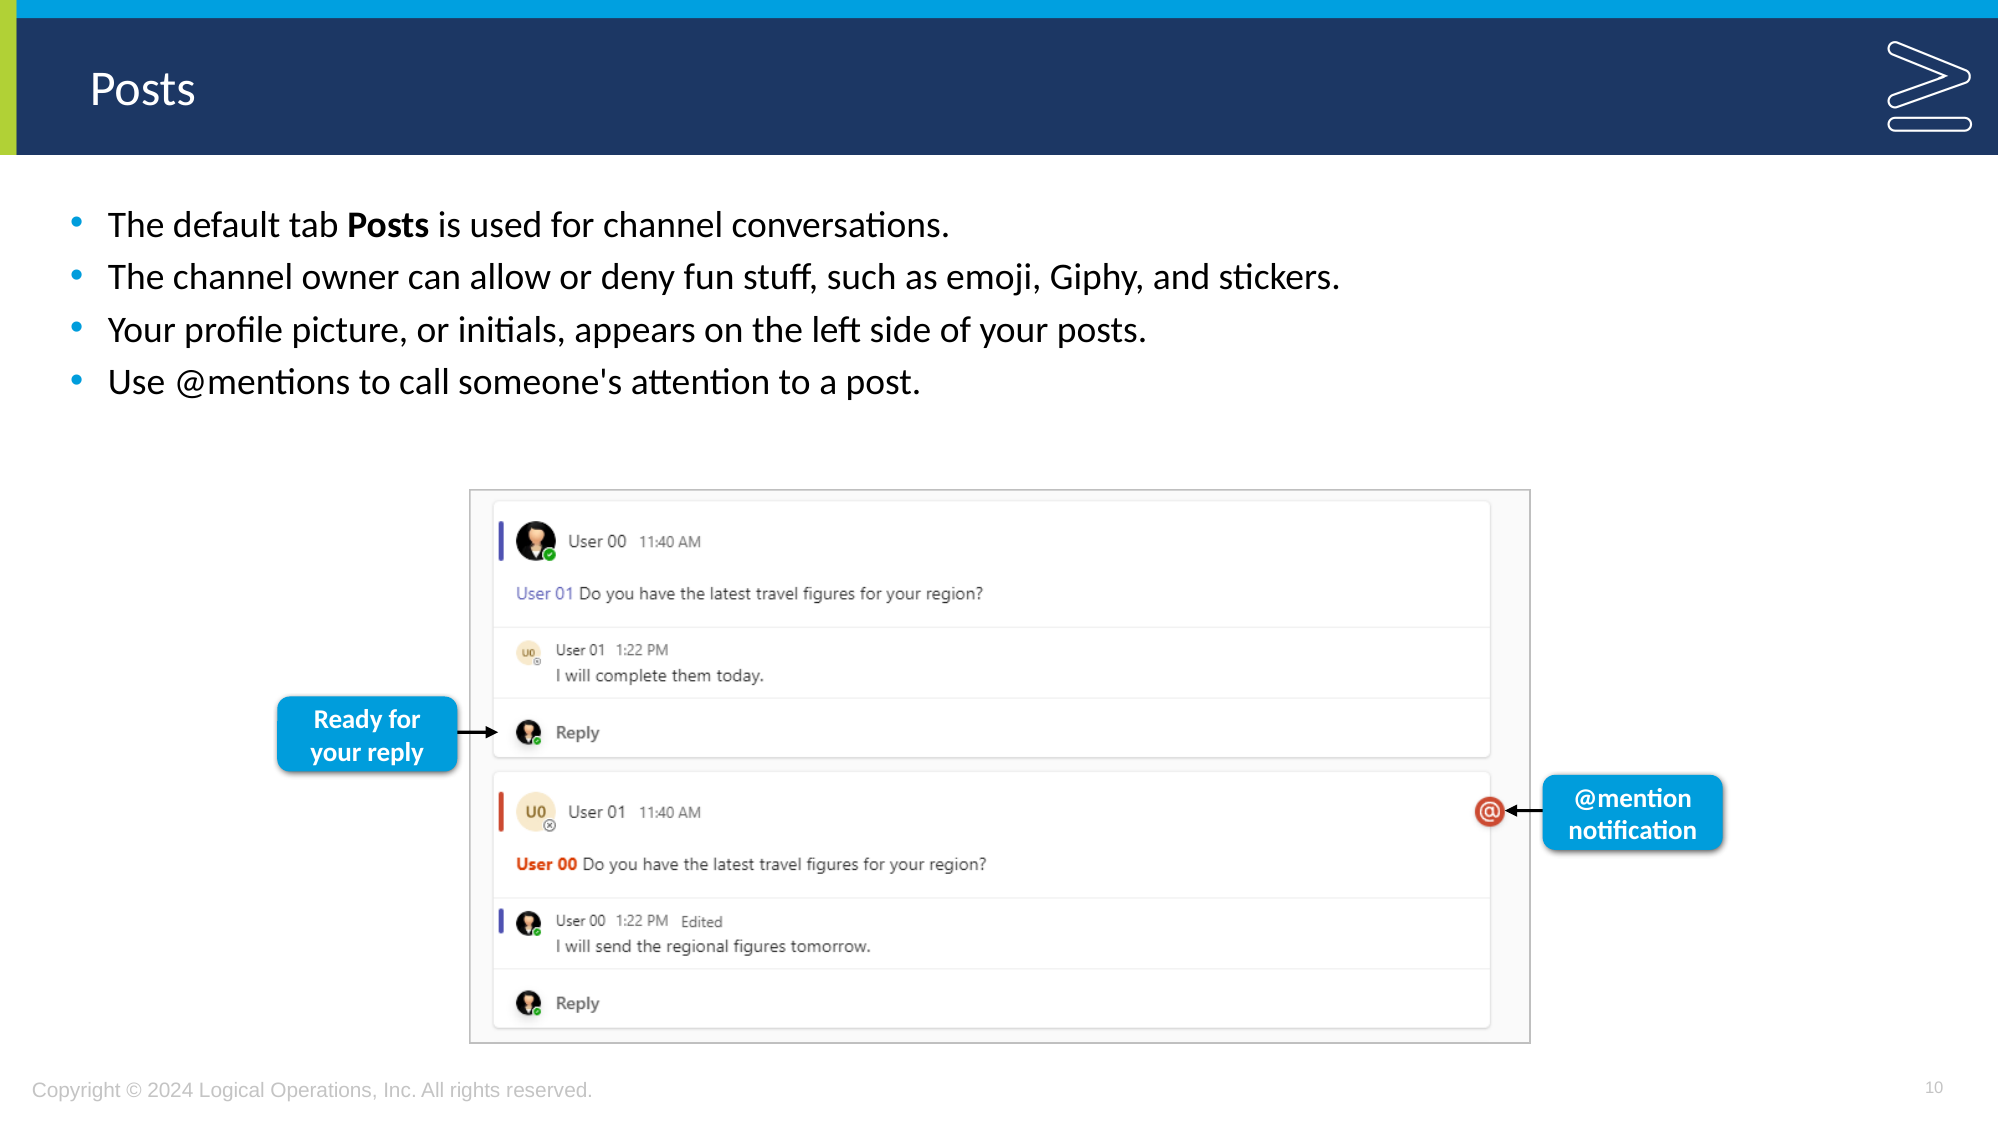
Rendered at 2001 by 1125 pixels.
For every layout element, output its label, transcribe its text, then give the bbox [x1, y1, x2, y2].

list The default tab Posts is used for channel conversations. The channel owner can allow or deny fun stuff, such as emoji, Giphy, and stickers. Your profile picture, or initials, appears on the left side of your posts. Use @mentions to call someone's attention to a post. [55, 192, 1968, 1037]
title Posts [74, 16, 1850, 155]
text_box Ready for your reply [277, 696, 458, 772]
picture [469, 489, 1531, 1044]
picture [1850, 19, 1998, 155]
slide_number 10 [1491, 1057, 1959, 1118]
text_box @mention notification [1542, 774, 1723, 850]
picture [0, 0, 74, 155]
